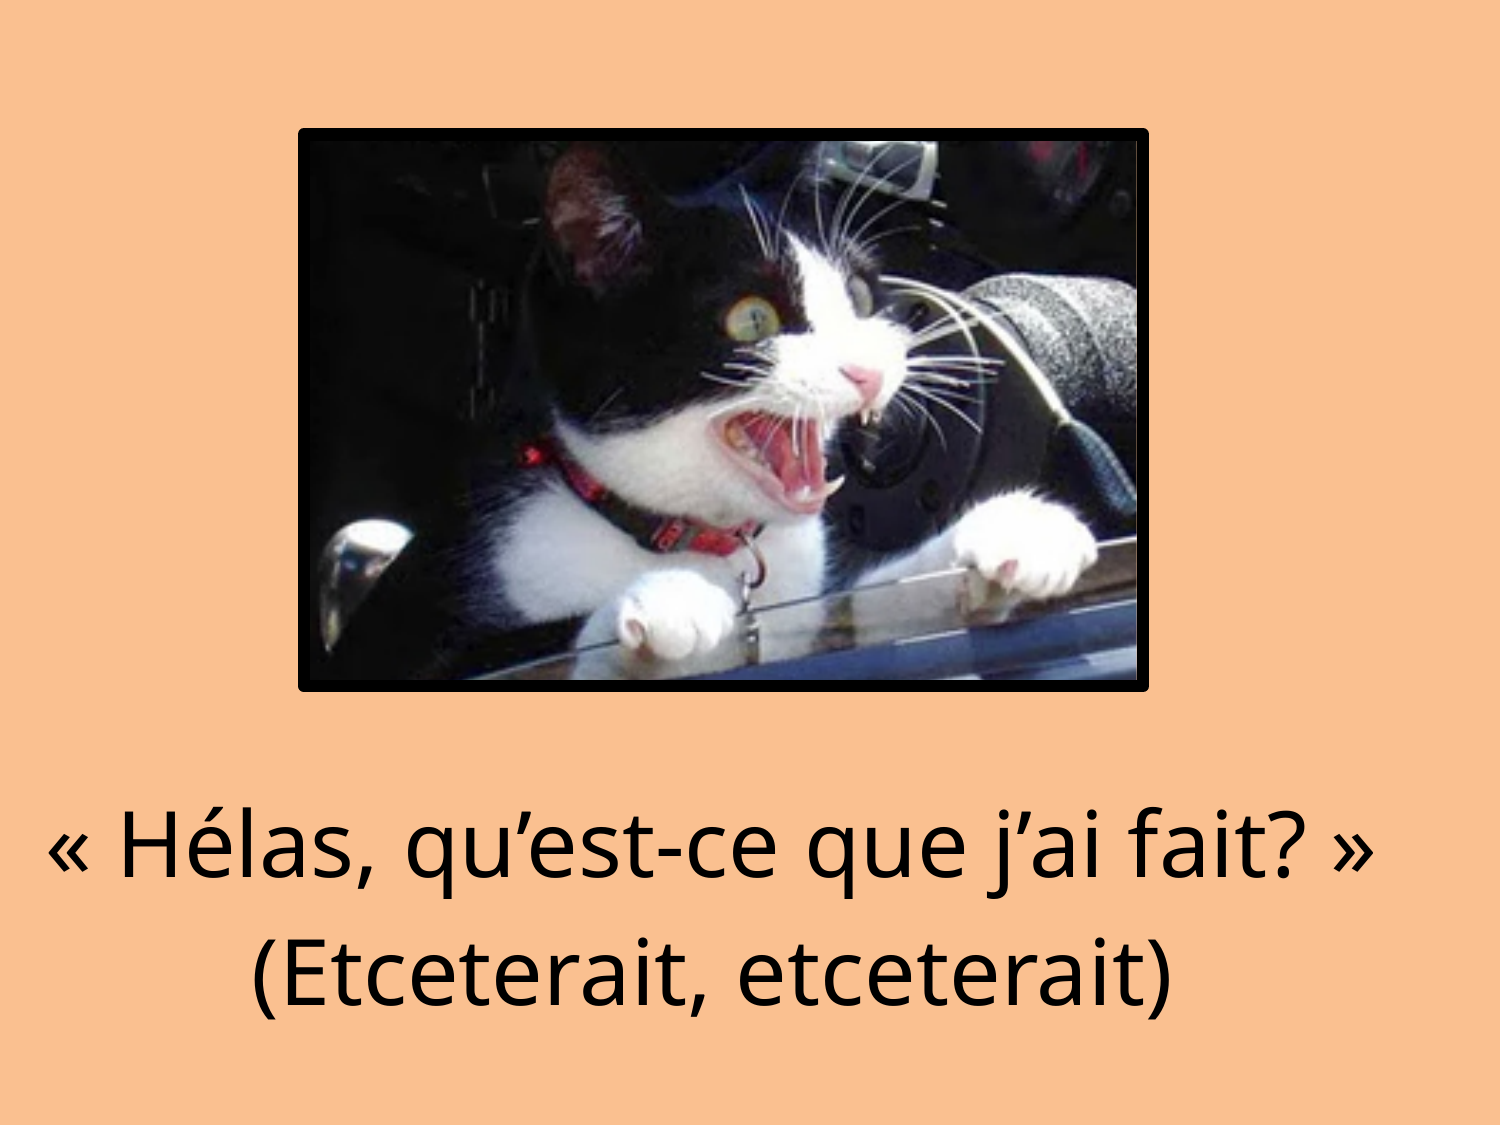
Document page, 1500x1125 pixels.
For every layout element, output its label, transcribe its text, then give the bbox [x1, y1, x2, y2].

picture [309, 140, 1137, 680]
list « Hélas, qu’est-ce que j’ai fait? » (Etceterait, etceterait) [0, 778, 1425, 1067]
